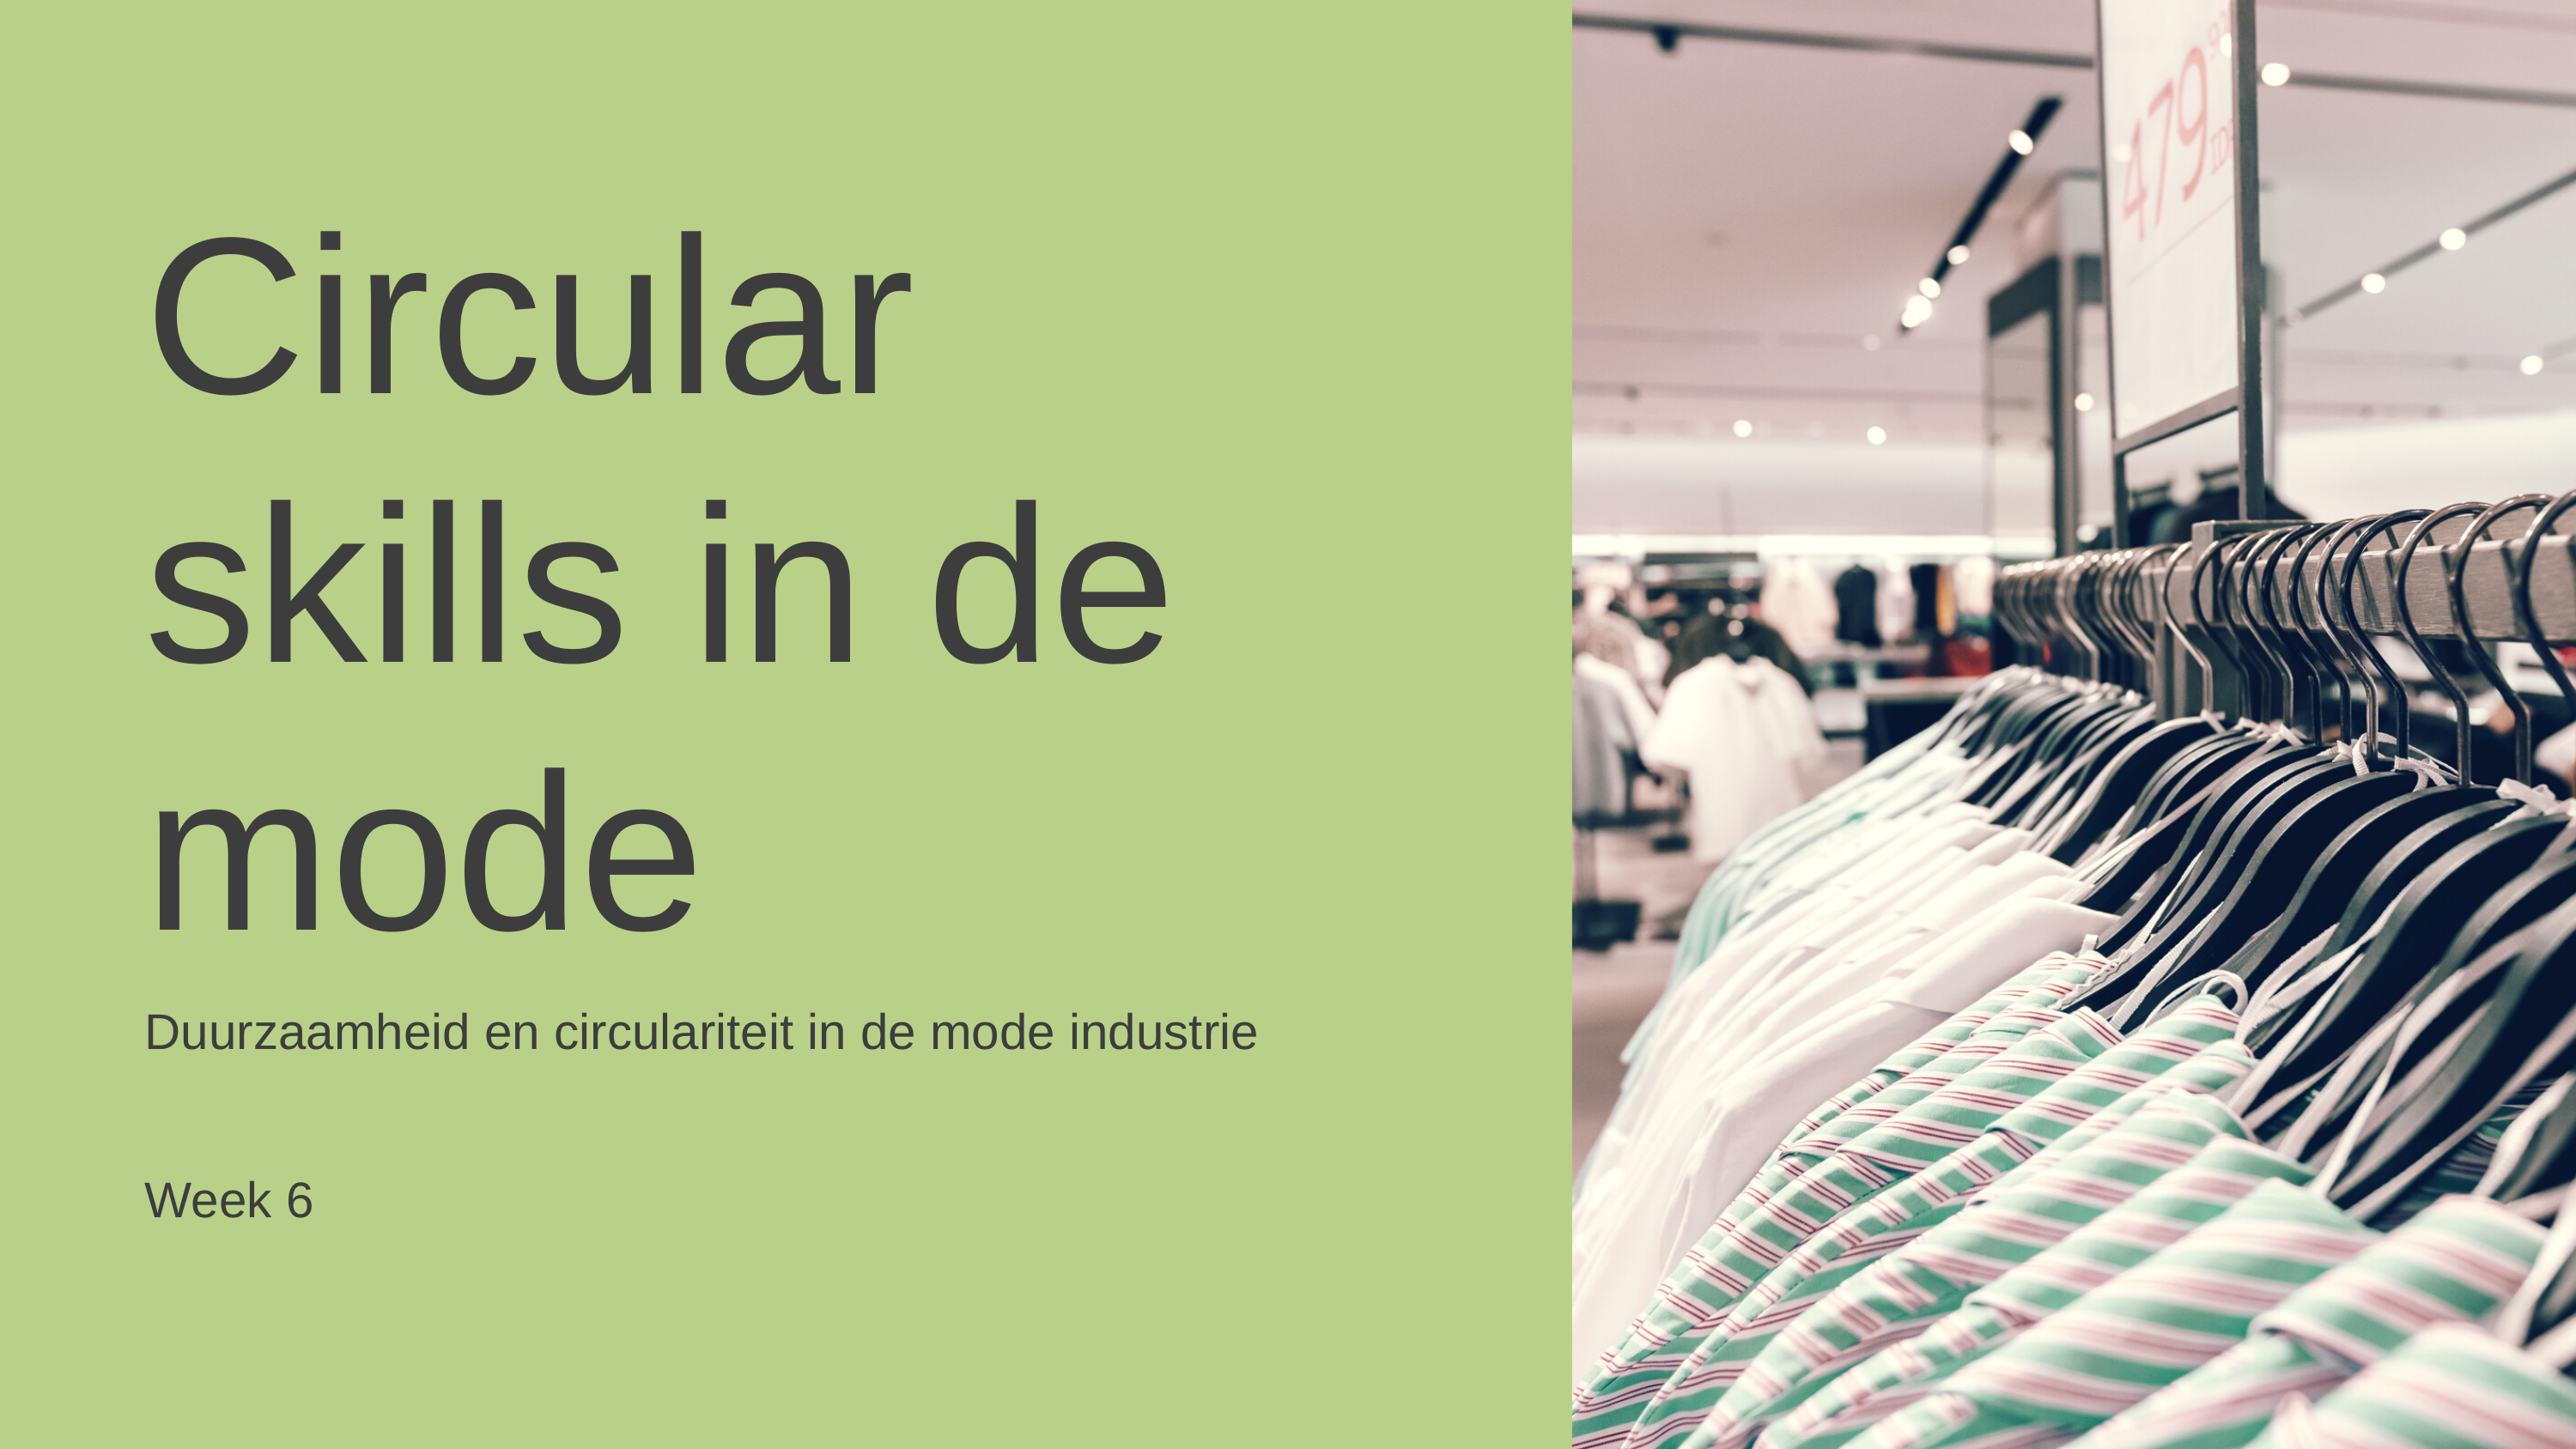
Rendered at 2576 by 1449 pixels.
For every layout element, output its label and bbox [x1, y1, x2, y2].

picture [1571, 0, 2576, 1449]
text_box [144, 169, 1428, 1206]
